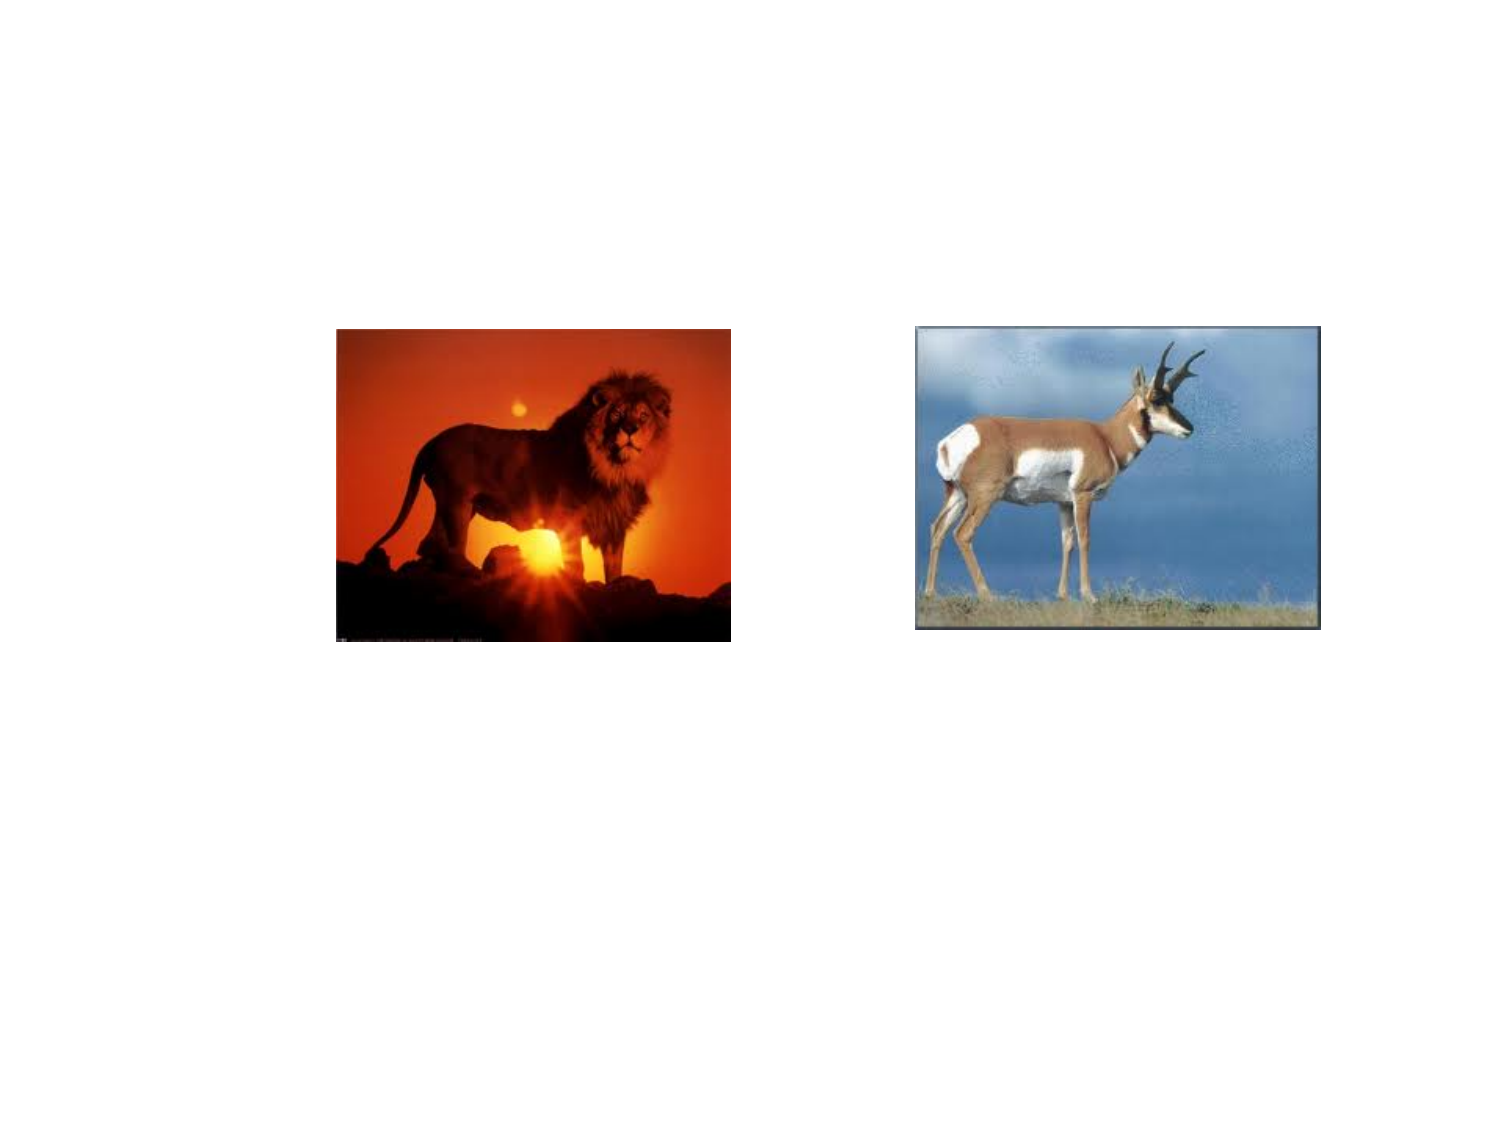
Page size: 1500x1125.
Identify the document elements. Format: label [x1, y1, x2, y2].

picture [336, 328, 731, 642]
picture [915, 326, 1321, 630]
